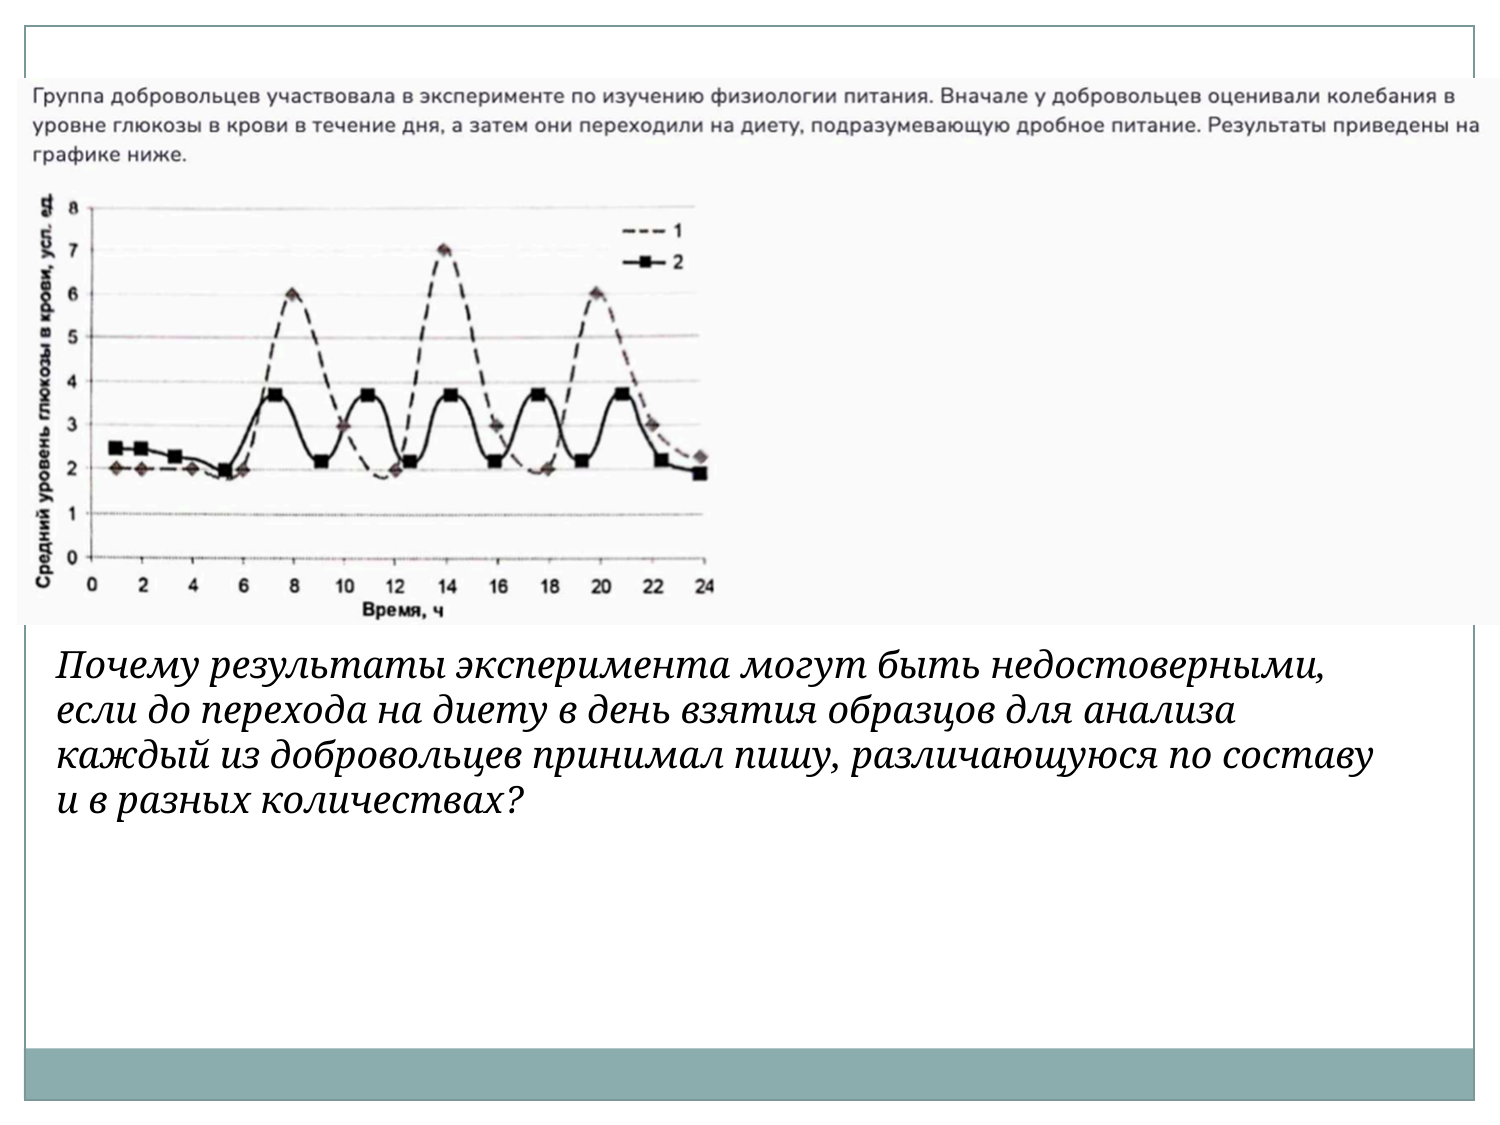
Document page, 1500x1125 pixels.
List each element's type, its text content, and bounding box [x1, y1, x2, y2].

picture [17, 77, 1500, 625]
text_box Почему результаты эксперимента могут быть недостоверными, если до перехода на диету в день взятия образцов для анализа каждый из добровольцев принимал пишу, различающуюся по составу и в разных количествах? [41, 635, 1400, 829]
